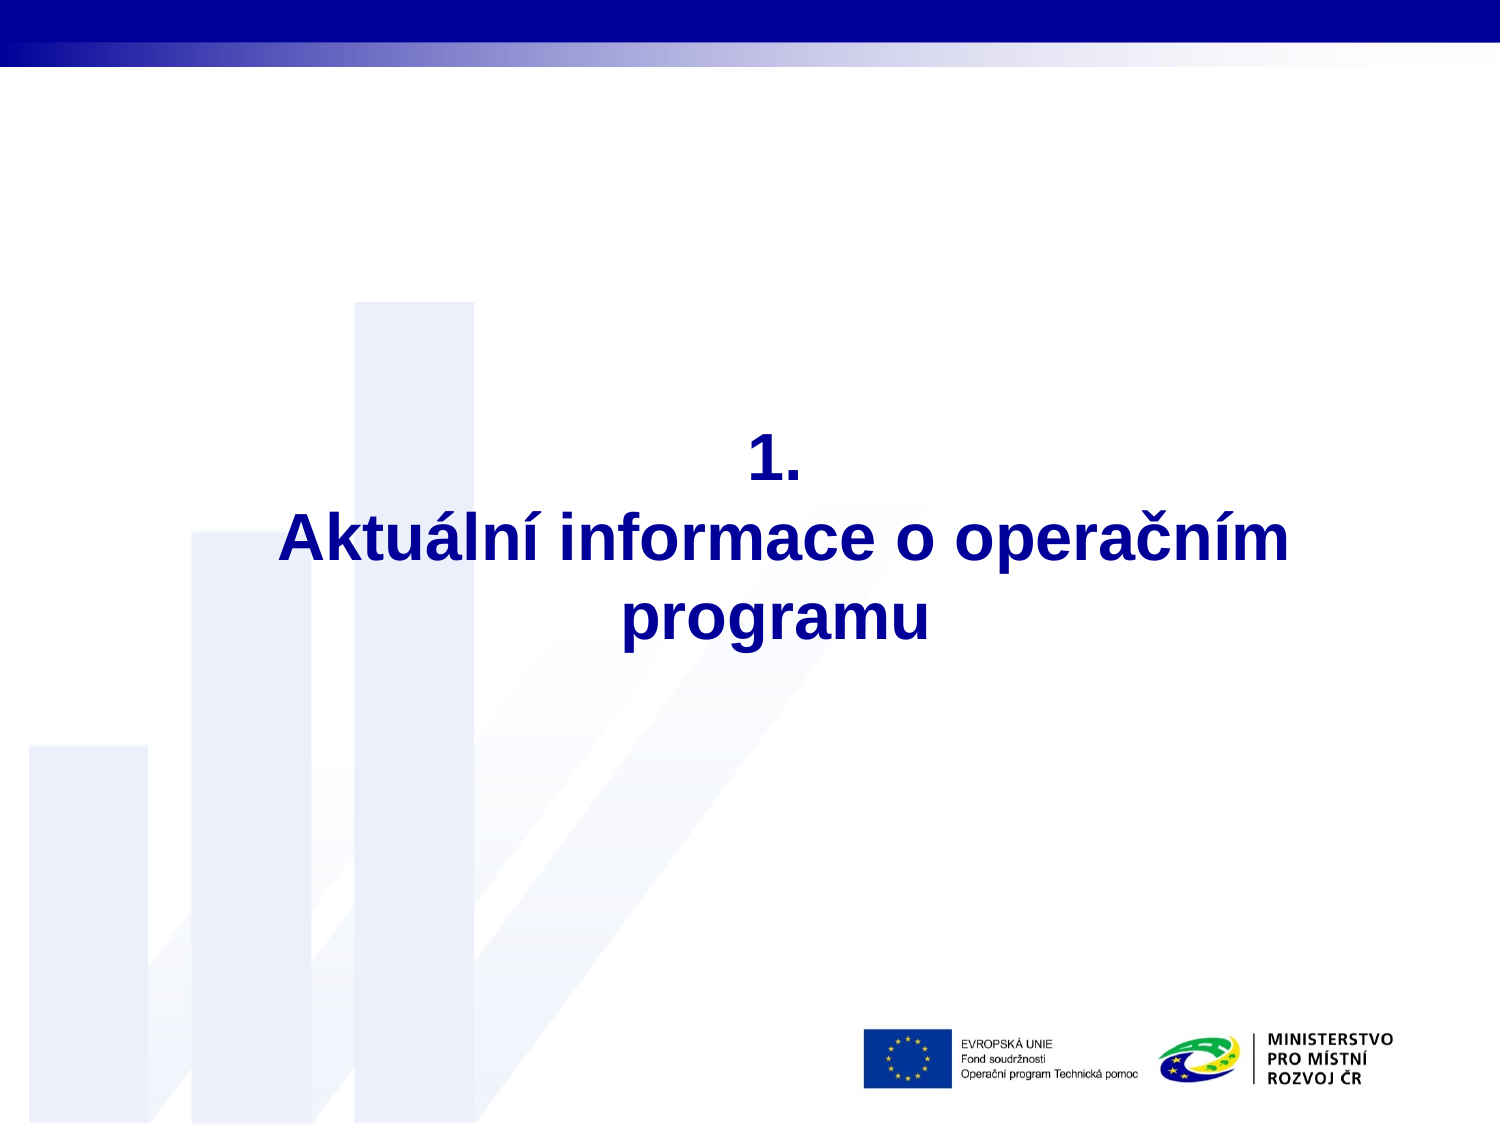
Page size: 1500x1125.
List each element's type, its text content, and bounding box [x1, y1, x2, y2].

picture [29, 302, 1412, 1125]
list 1. Aktuální informace o operačním programu [76, 160, 1437, 988]
